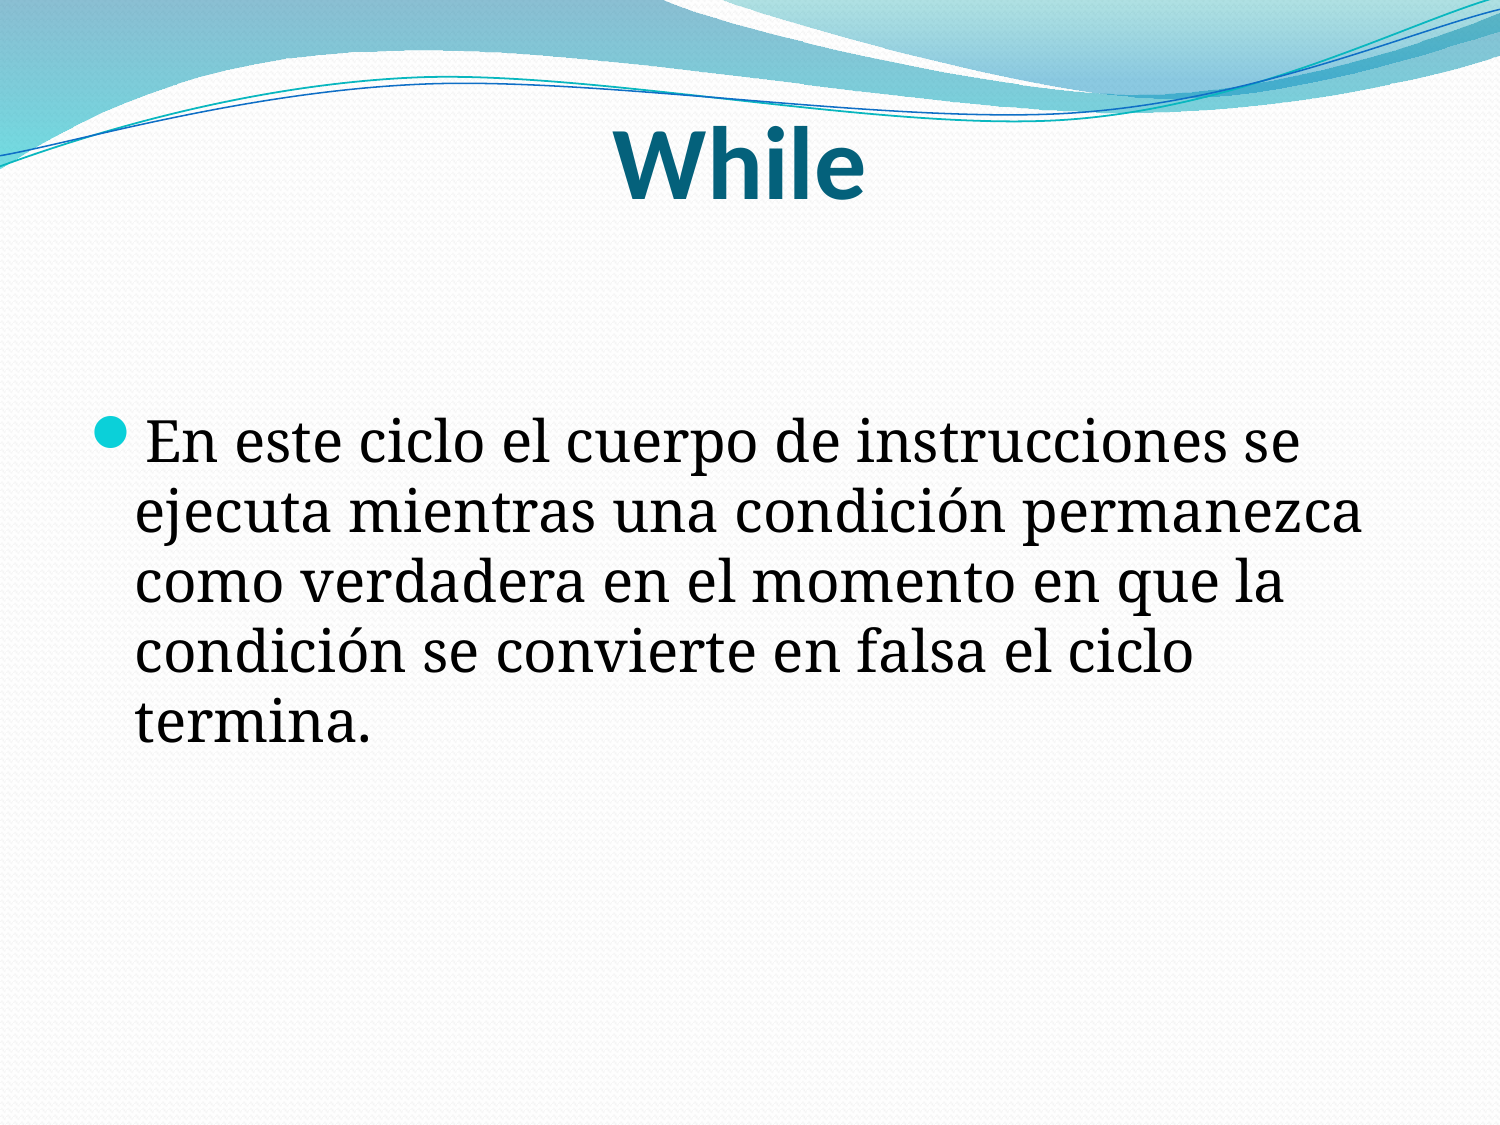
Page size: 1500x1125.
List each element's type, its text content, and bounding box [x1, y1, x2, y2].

list En este ciclo el cuerpo de instrucciones se ejecuta mientras una condición permanezca como verdadera en el momento en que la condición se convierte en falsa el ciclo termina. [75, 397, 1425, 1038]
title While [64, 66, 1415, 220]
